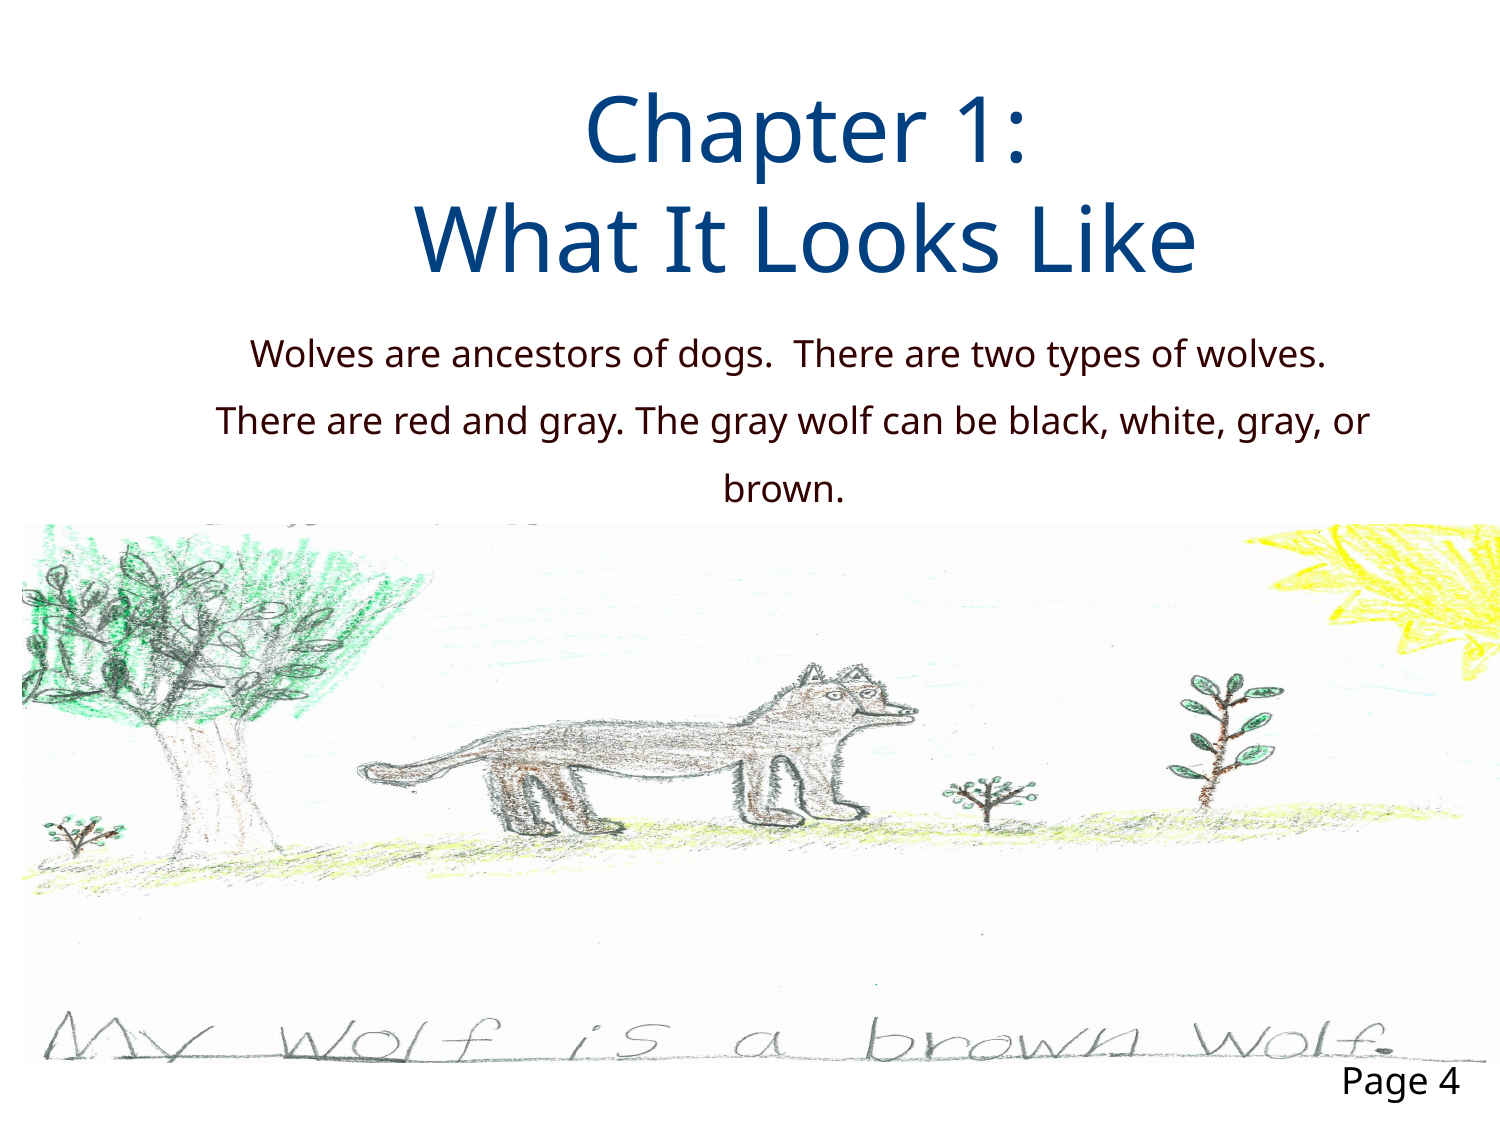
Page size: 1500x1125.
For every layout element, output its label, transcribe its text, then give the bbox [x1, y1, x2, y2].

title Chapter 1: What It Looks Like [224, 87, 1388, 276]
text_box Wolves are ancestors of dogs. There are two types of wolves. There are red and gray. The gray wolf can be black, white, gray, or brown. [199, 299, 1388, 523]
picture [22, 524, 1500, 1063]
